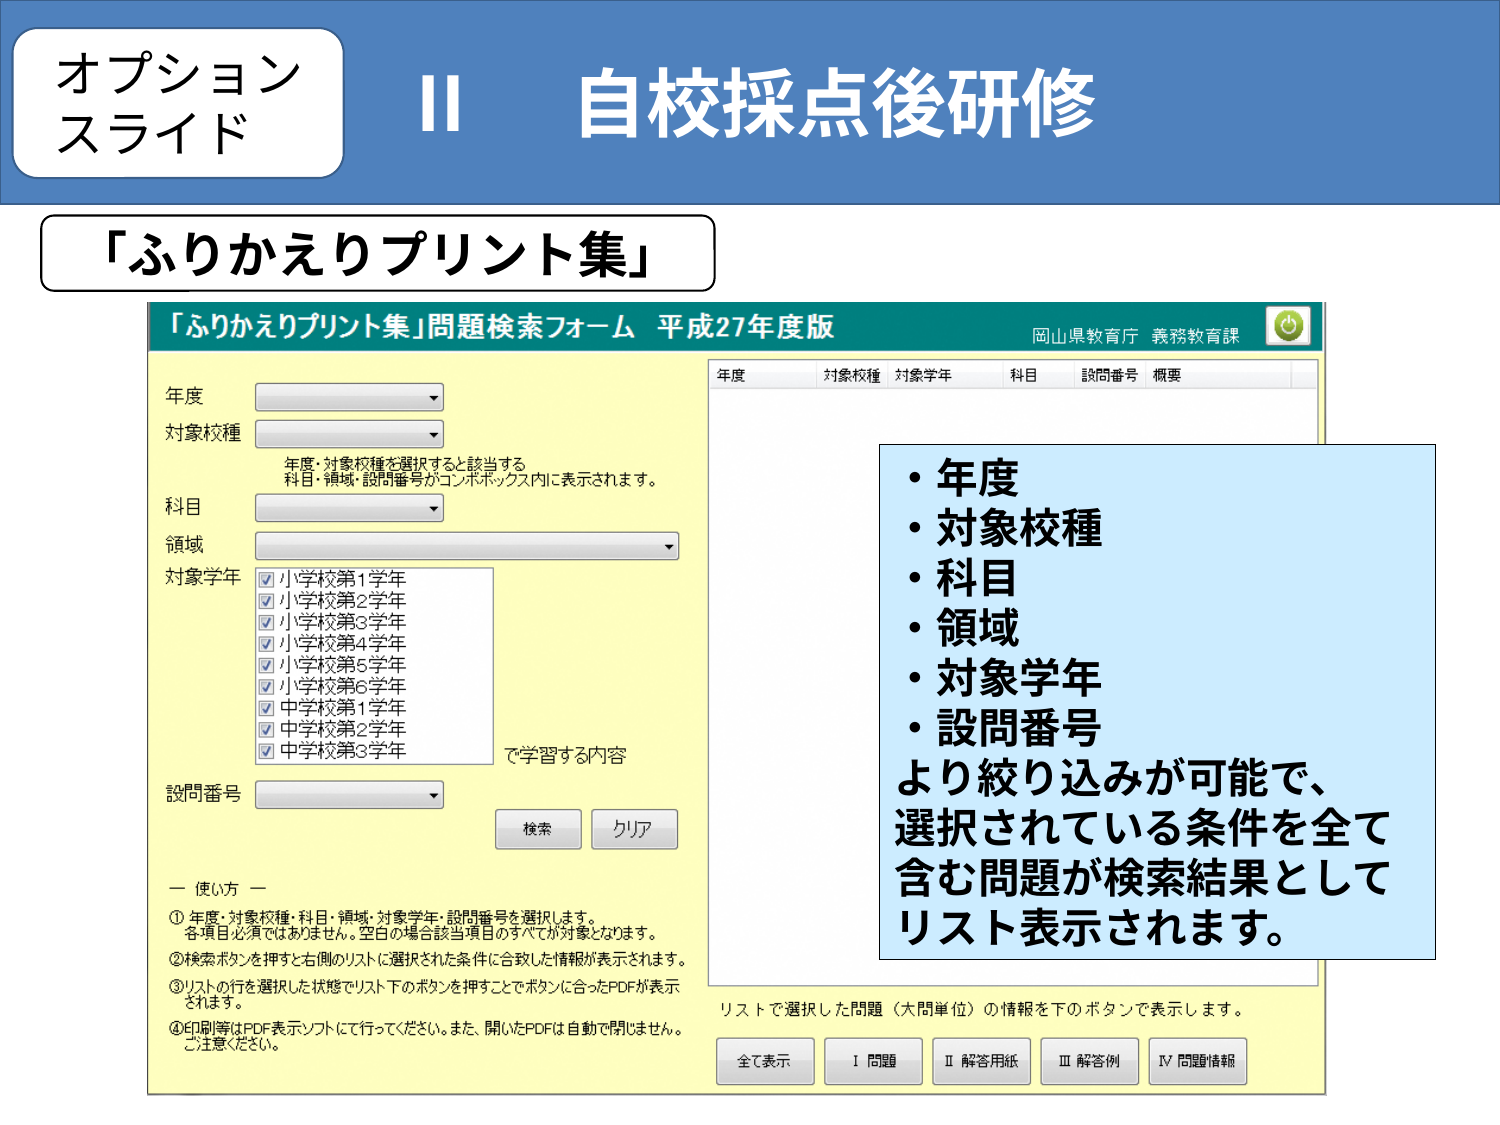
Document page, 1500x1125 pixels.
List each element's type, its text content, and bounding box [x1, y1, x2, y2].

text_box オプションスライドン [11, 27, 345, 180]
text_box Ⅱ 自校採点後研修 [0, 0, 1500, 205]
picture [147, 302, 1328, 1096]
text_box 「ふりかえりプリント集」 [40, 214, 716, 292]
text_box ・年度 ・対象校種 ・科目 ・領域 ・対象学年 ・設問番号 より絞り込みが可能で、 選択されている条件を全て含む問題が検索結果としてリスト表示されます。 [1332, 444, 1436, 960]
